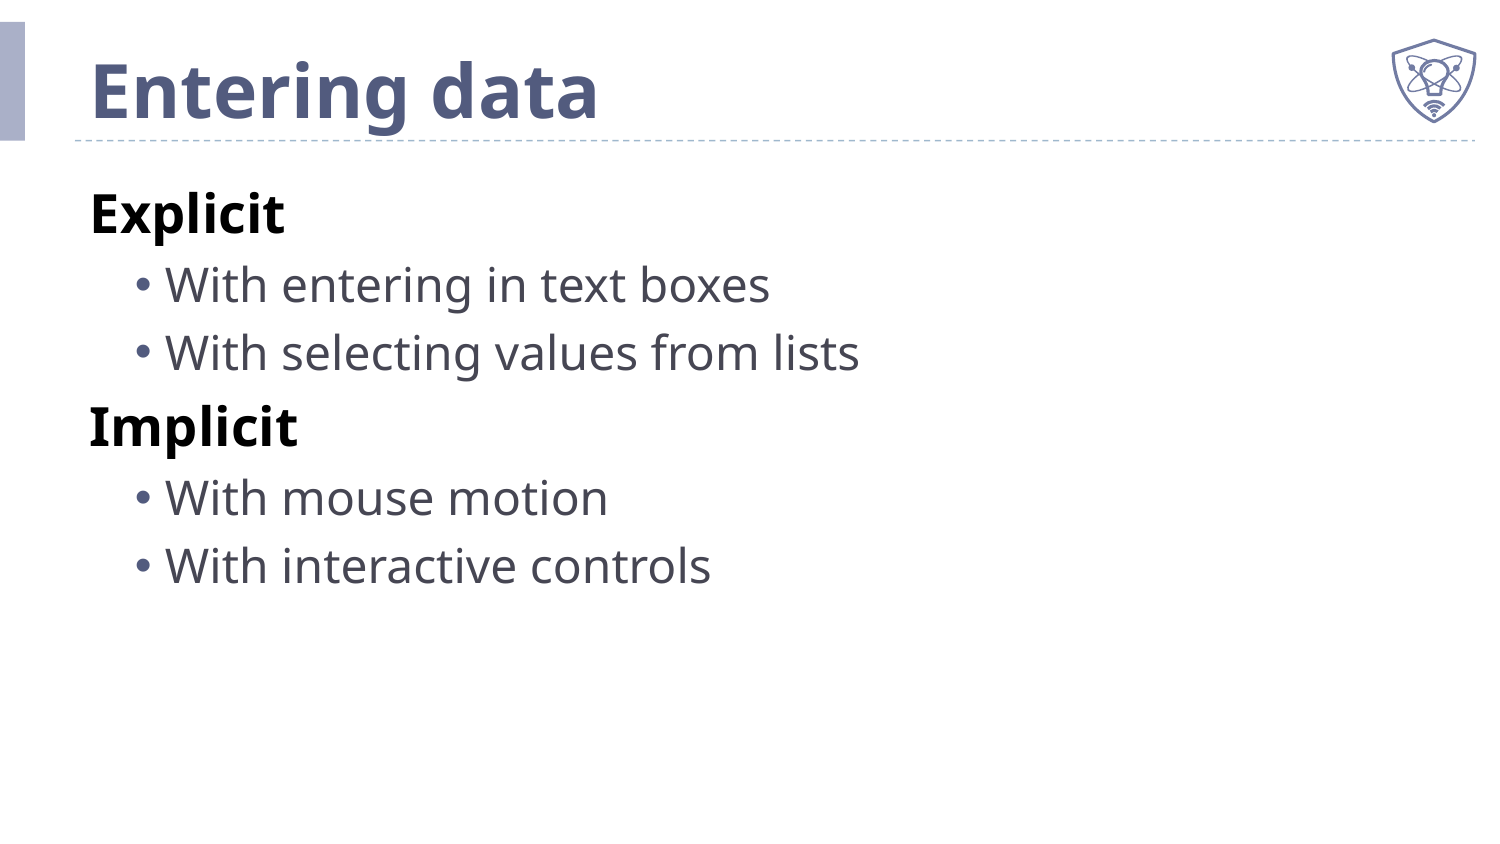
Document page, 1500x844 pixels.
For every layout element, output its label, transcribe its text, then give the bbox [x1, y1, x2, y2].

list Explicit With entering in text boxes With selecting values from lists Implicit With mouse motion With interactive controls [75, 171, 1475, 835]
title Entering data [75, 18, 1475, 141]
